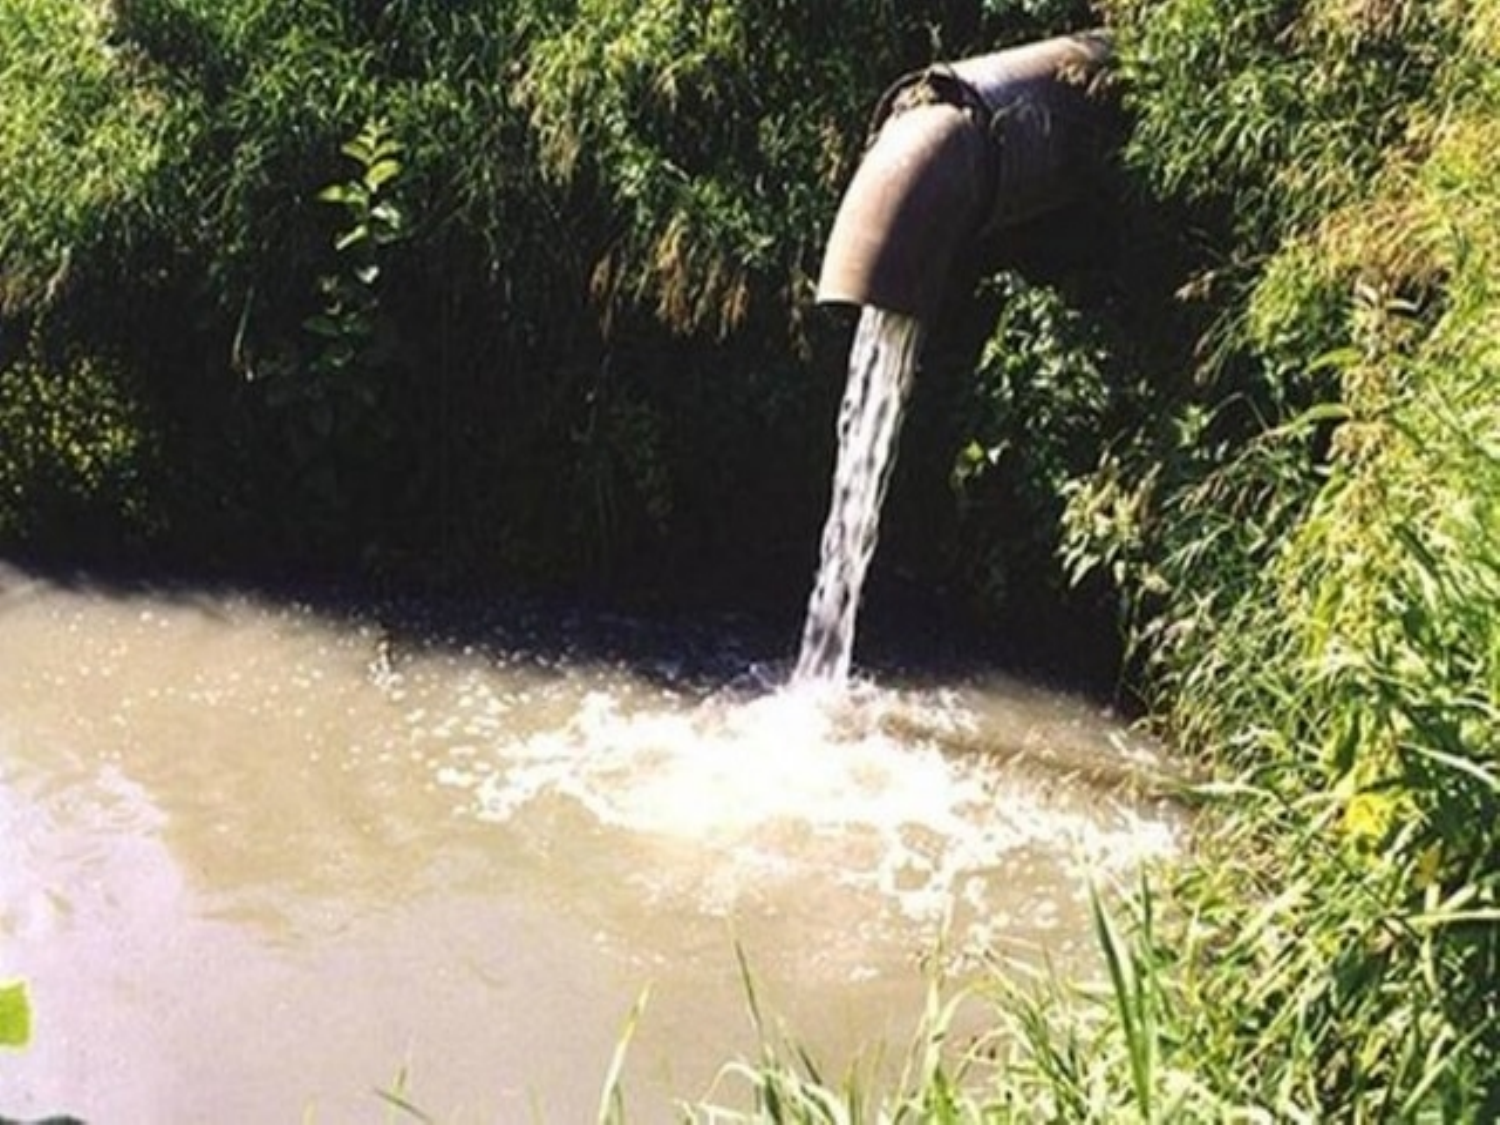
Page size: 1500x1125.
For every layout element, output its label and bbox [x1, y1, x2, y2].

list [0, 0, 1500, 1125]
